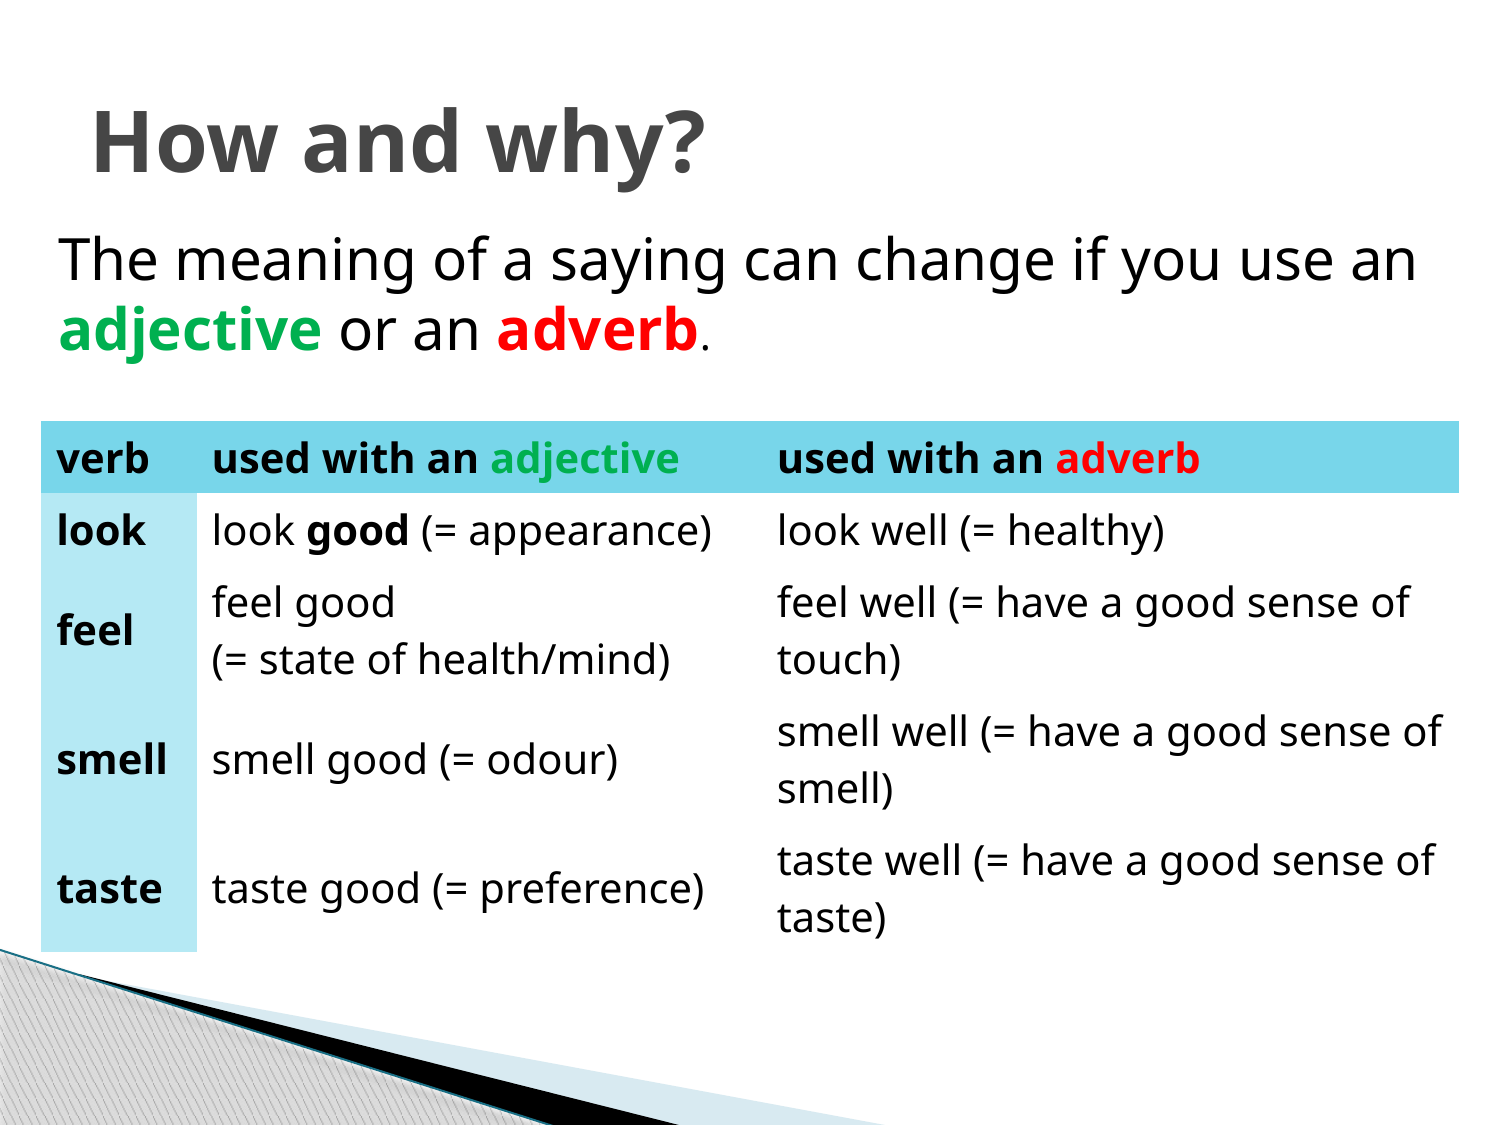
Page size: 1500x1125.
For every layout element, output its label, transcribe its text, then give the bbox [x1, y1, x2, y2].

table_header used with an adverb [762, 421, 1459, 493]
table_header used with an adjective [197, 421, 762, 493]
table_cell smell [41, 694, 197, 823]
table_cell look [41, 493, 197, 565]
table_cell feel [41, 565, 197, 694]
text_box The meaning of a saying can change if you use an adjective or an adverb. [43, 214, 1437, 370]
table_header verb [41, 421, 197, 493]
table_cell look good (= appearance) [197, 493, 762, 565]
table_cell taste well (= have a good sense of taste) [762, 823, 1459, 952]
table_cell look well (= healthy) [762, 493, 1459, 565]
table_cell smell good (= odour) [197, 694, 762, 823]
table_cell taste [41, 823, 197, 952]
title How and why? [75, 45, 1425, 214]
table_cell feel good (= state of health/mind) [197, 565, 762, 694]
table_cell taste good (= preference) [197, 823, 762, 952]
table_cell smell well (= have a good sense of smell) [762, 694, 1459, 823]
table_cell feel well (= have a good sense of touch) [762, 565, 1459, 694]
